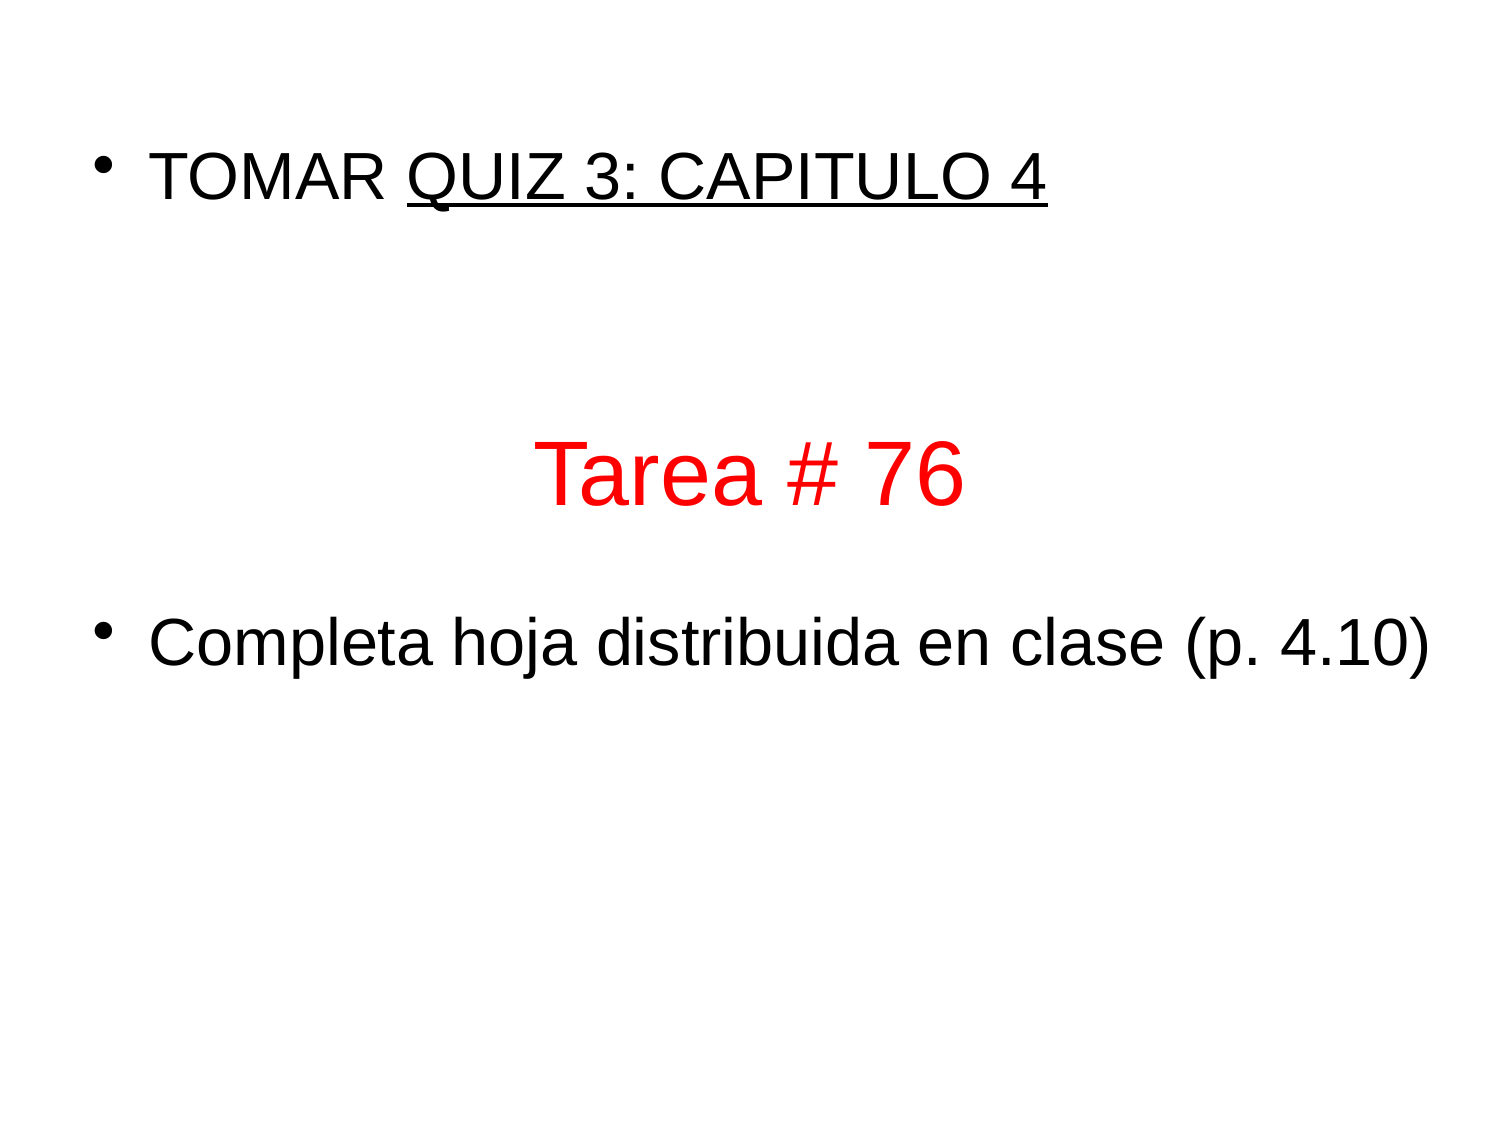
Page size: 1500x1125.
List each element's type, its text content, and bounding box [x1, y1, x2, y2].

list TOMAR QUIZ 3: CAPITULO 4 Completa hoja distribuida en clase (p. 4.10) [77, 125, 1463, 868]
text_box Tarea # 76 [74, 375, 1425, 563]
